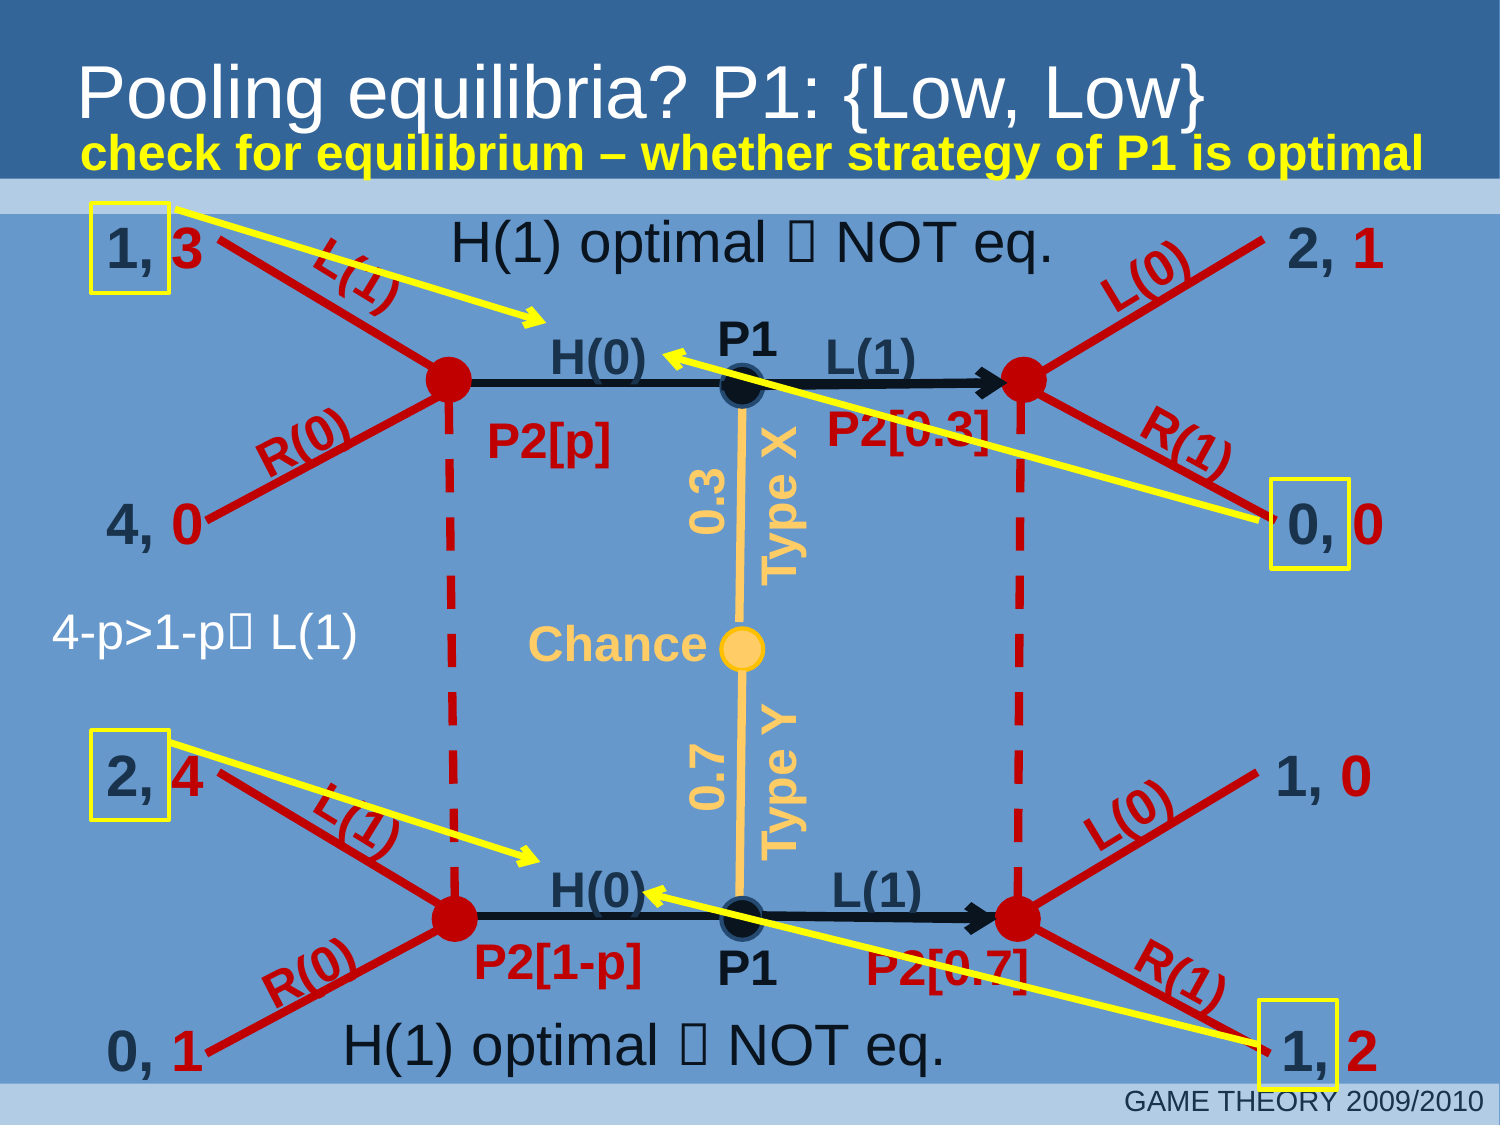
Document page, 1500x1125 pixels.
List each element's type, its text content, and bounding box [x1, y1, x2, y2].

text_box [662, 354, 1260, 521]
text_box H(1) optimal  NOT eq. [435, 197, 1070, 201]
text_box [641, 891, 1260, 1045]
text_box GAME THEORY 2009/2010 [1109, 1075, 1500, 1125]
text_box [168, 741, 541, 863]
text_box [174, 208, 547, 324]
text_box check for equilibrium – whether strategy of P1 is optimal [65, 113, 1441, 188]
title Pooling equilibria? P1: {Low, Low} [60, 29, 1450, 148]
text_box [42, 202, 1447, 1092]
